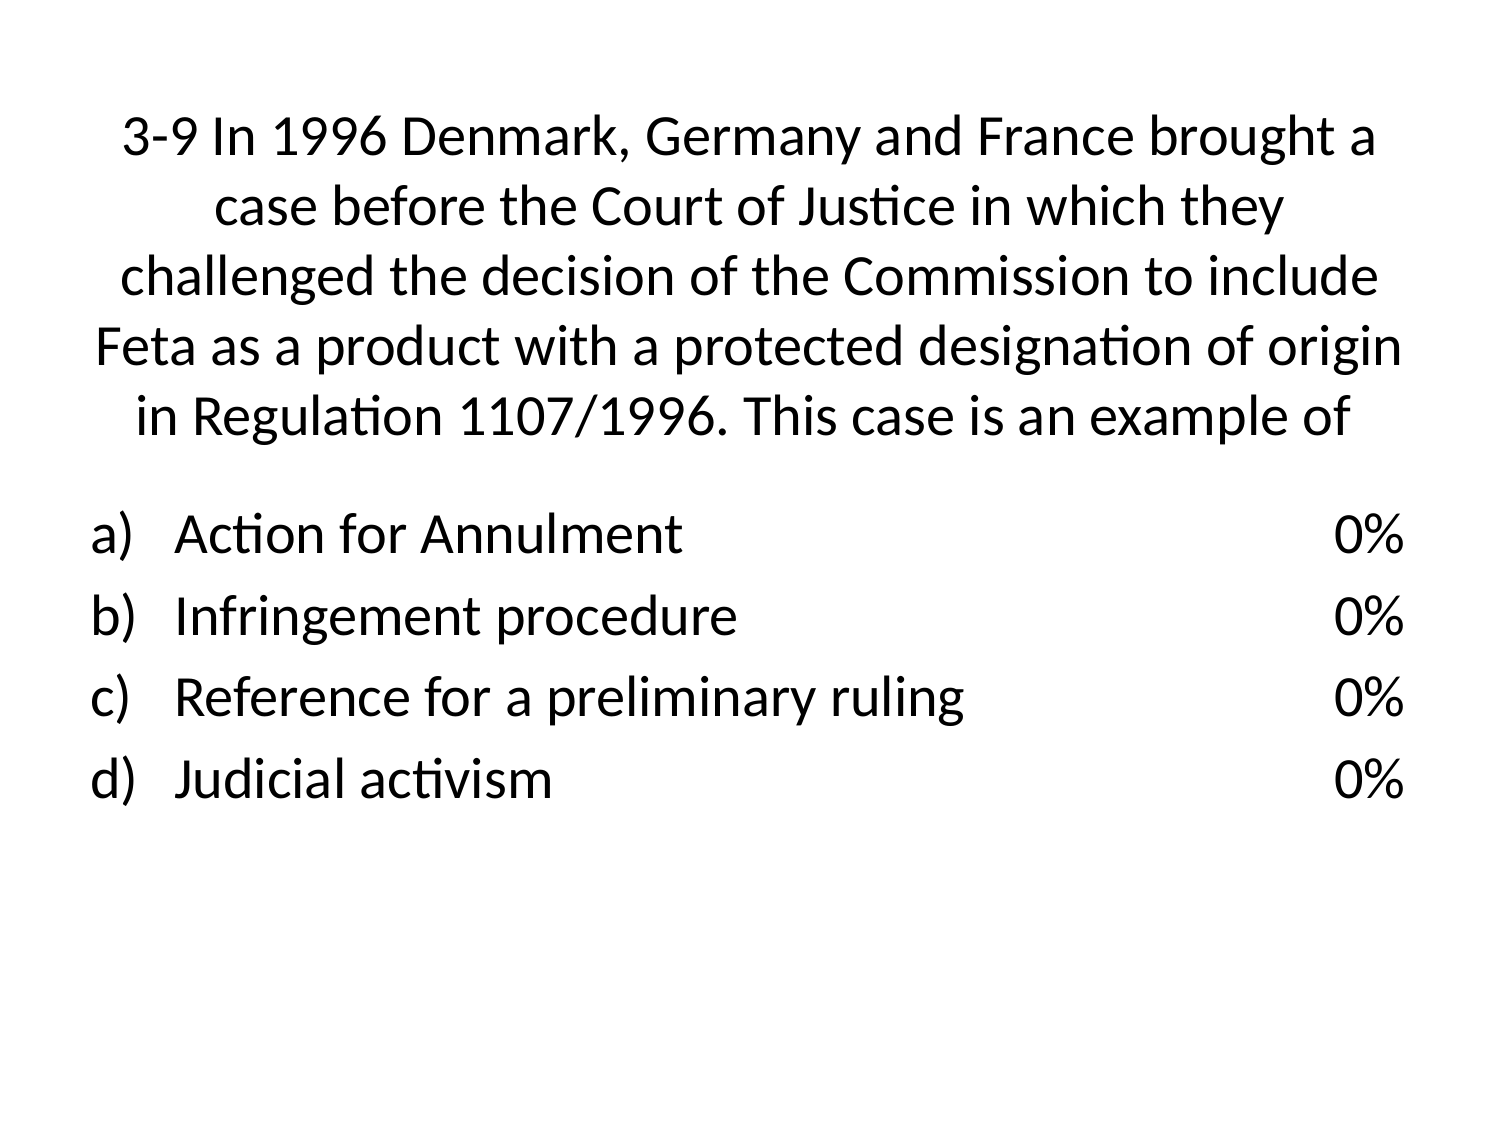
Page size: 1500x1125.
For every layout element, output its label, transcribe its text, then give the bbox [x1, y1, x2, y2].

title 3-9 In 1996 Denmark, Germany and France brought a case before the Court of Justice in which they challenged the decision of the Commission to include Feta as a product with a protected designation of origin in Regulation 1107/1996. This case is an example of [74, 89, 1426, 455]
list Action for Annulment Infringement procedure Reference for a preliminary ruling Judicial activism [74, 487, 1117, 829]
list 0% 0% 0% 0% [1137, 487, 1422, 1125]
